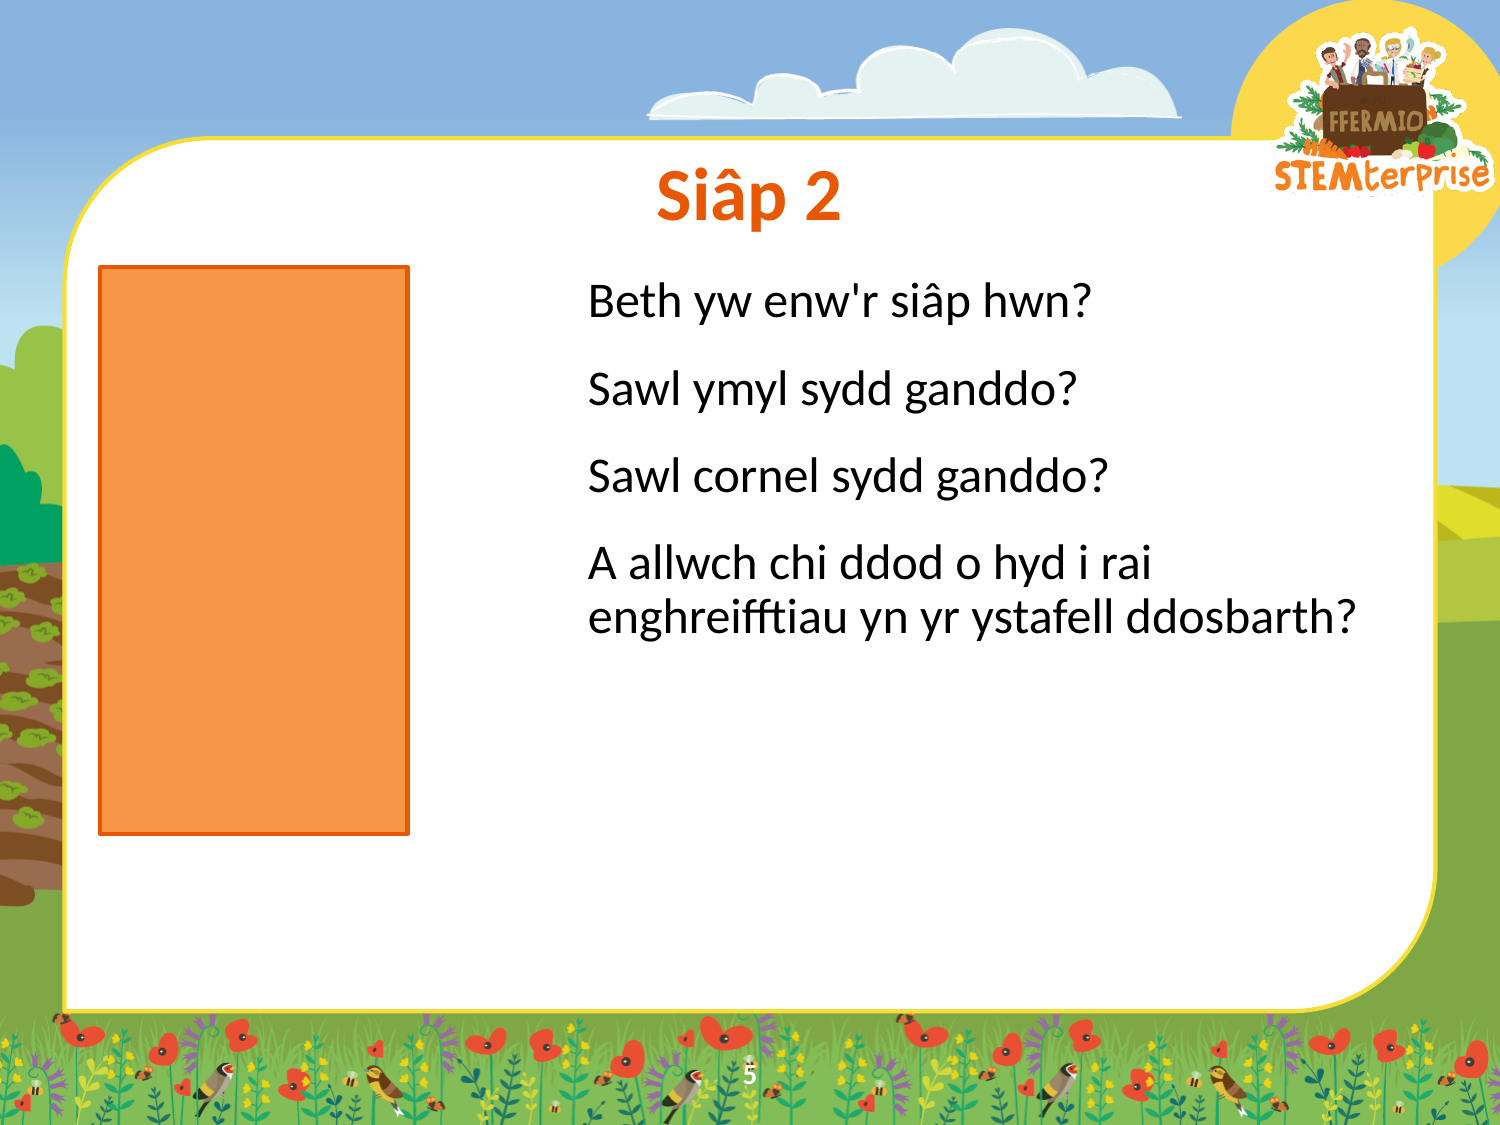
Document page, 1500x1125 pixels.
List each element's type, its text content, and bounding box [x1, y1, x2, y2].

list Beth yw enw'r siâp hwn? Sawl ymyl sydd ganddo? Sawl cornel sydd ganddo? A allwch chi ddod o hyd i rai enghreifftiau yn yr ystafell ddosbarth? [572, 267, 1400, 965]
slide_number 5 [575, 1042, 925, 1103]
picture [0, 0, 1500, 1125]
text_box [98, 265, 410, 836]
title Siâp 2 [218, 137, 1282, 256]
